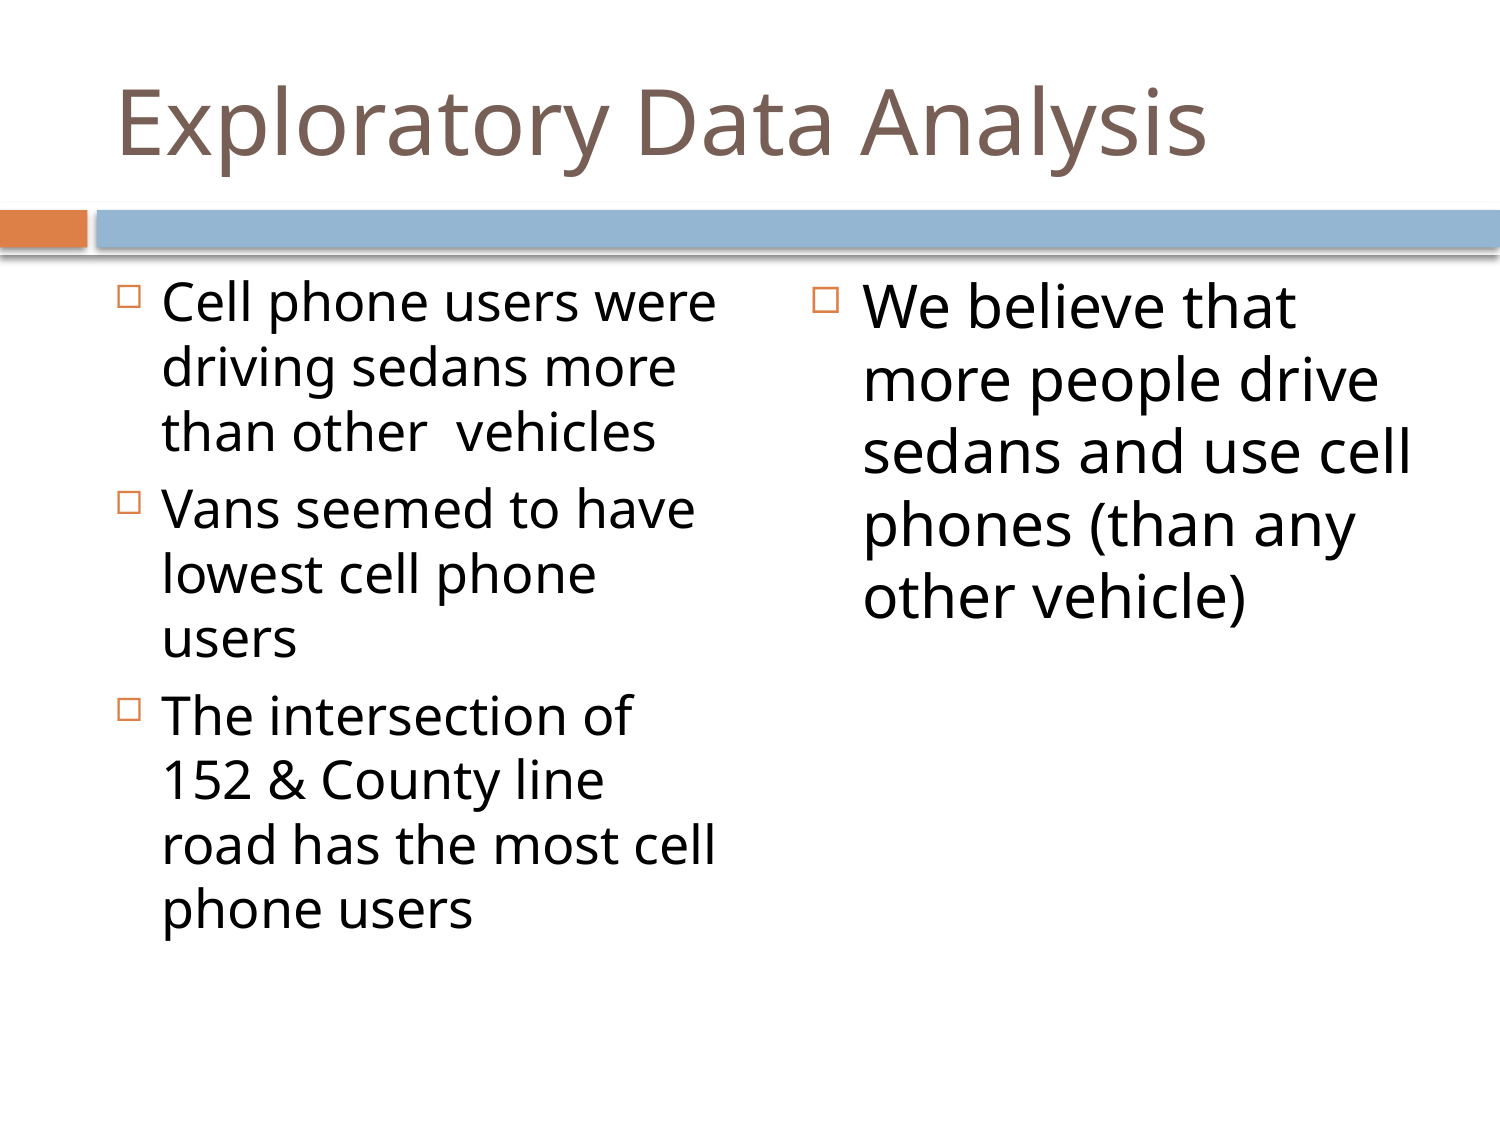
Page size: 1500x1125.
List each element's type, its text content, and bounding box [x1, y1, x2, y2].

title Exploratory Data Analysis [99, 37, 1438, 200]
list We believe that more people drive sedans and use cell phones (than any other vehicle) [794, 260, 1433, 1011]
list Cell phone users were driving sedans more than other vehicles Vans seemed to have lowest cell phone users The intersection of 152 & County line road has the most cell phone users [99, 260, 738, 1011]
